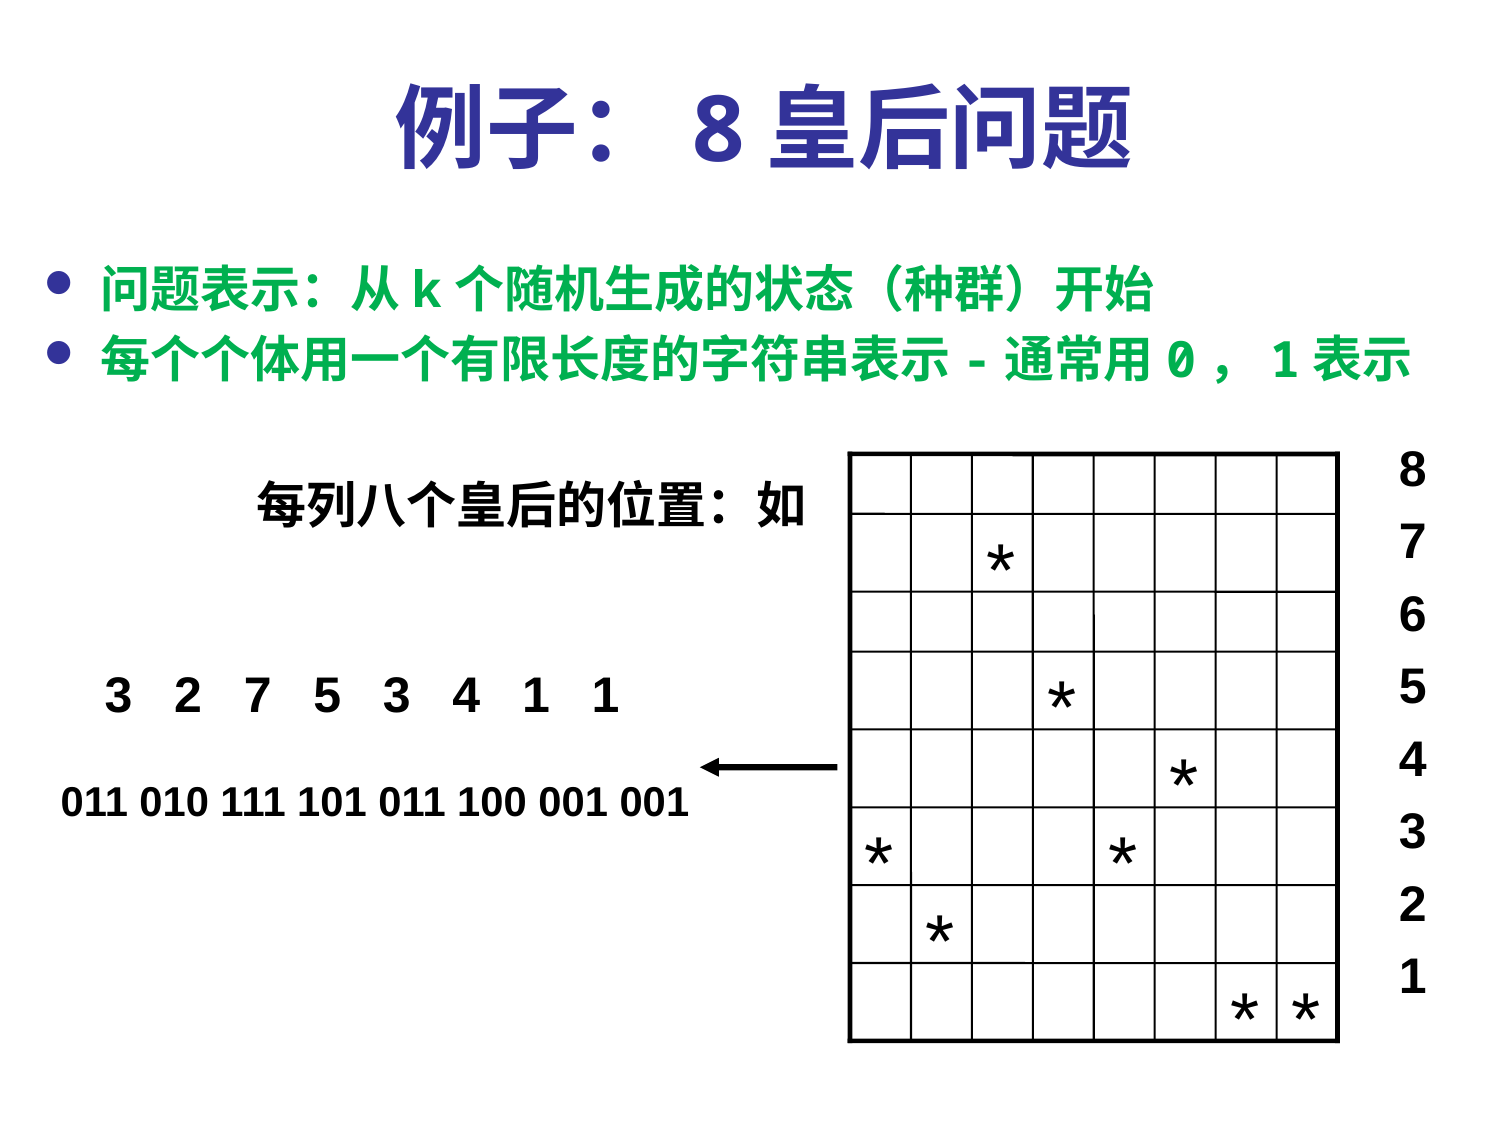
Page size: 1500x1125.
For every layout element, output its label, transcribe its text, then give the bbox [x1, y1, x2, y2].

text_box 问题表示：从k个随机生成的状态（种群）开始 每个个体用一个有限长度的字符串表示-通常用0，1表示 [43, 257, 1500, 1123]
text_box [212, 428, 1463, 1042]
text_box 例子：8皇后问题 [125, 35, 1404, 188]
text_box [37, 654, 838, 833]
